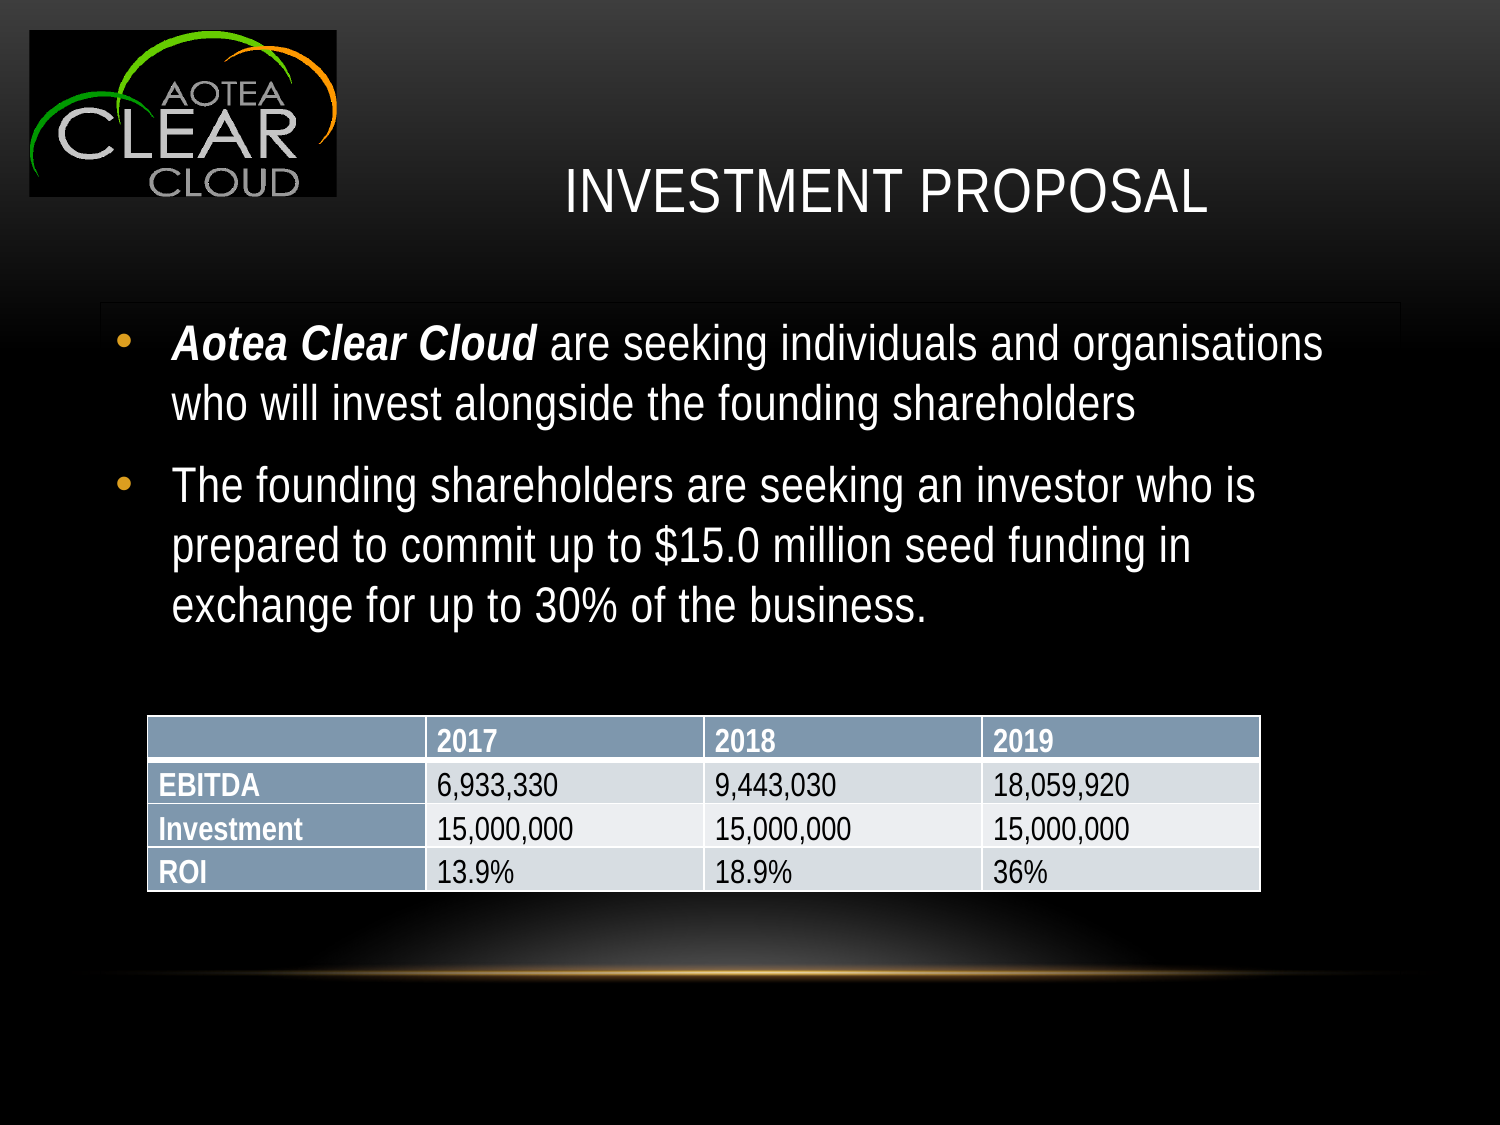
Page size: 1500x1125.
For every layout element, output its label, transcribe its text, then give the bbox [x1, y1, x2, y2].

table_cell EBITDA [148, 763, 425, 803]
table_cell 13.9% [427, 848, 703, 890]
table_cell 15,000,000 [705, 804, 981, 846]
picture [0, 0, 1500, 1125]
table_cell ROI [148, 848, 425, 890]
table_cell Investment [148, 804, 425, 846]
table_header 2017 [427, 717, 703, 757]
table_header [148, 717, 425, 757]
list Aotea Clear Cloud are seeking individuals and organisations who will invest alongside the founding shareholders The founding shareholders are seeking an investor who is prepared to commit up to $15.0 million seed funding in exchange for up to 30% of the business. [100, 302, 1401, 1047]
table_cell 36% [983, 848, 1259, 890]
table_header 2018 [705, 717, 981, 757]
table_cell 15,000,000 [983, 804, 1259, 846]
table_cell 18,059,920 [983, 763, 1259, 803]
table_cell 15,000,000 [427, 804, 703, 846]
table_cell 18.9% [705, 848, 981, 890]
table_cell 6,933,330 [427, 763, 703, 803]
table_header 2019 [983, 717, 1259, 757]
title Investment proposal [549, 45, 1400, 233]
table_cell 9,443,030 [705, 763, 981, 803]
